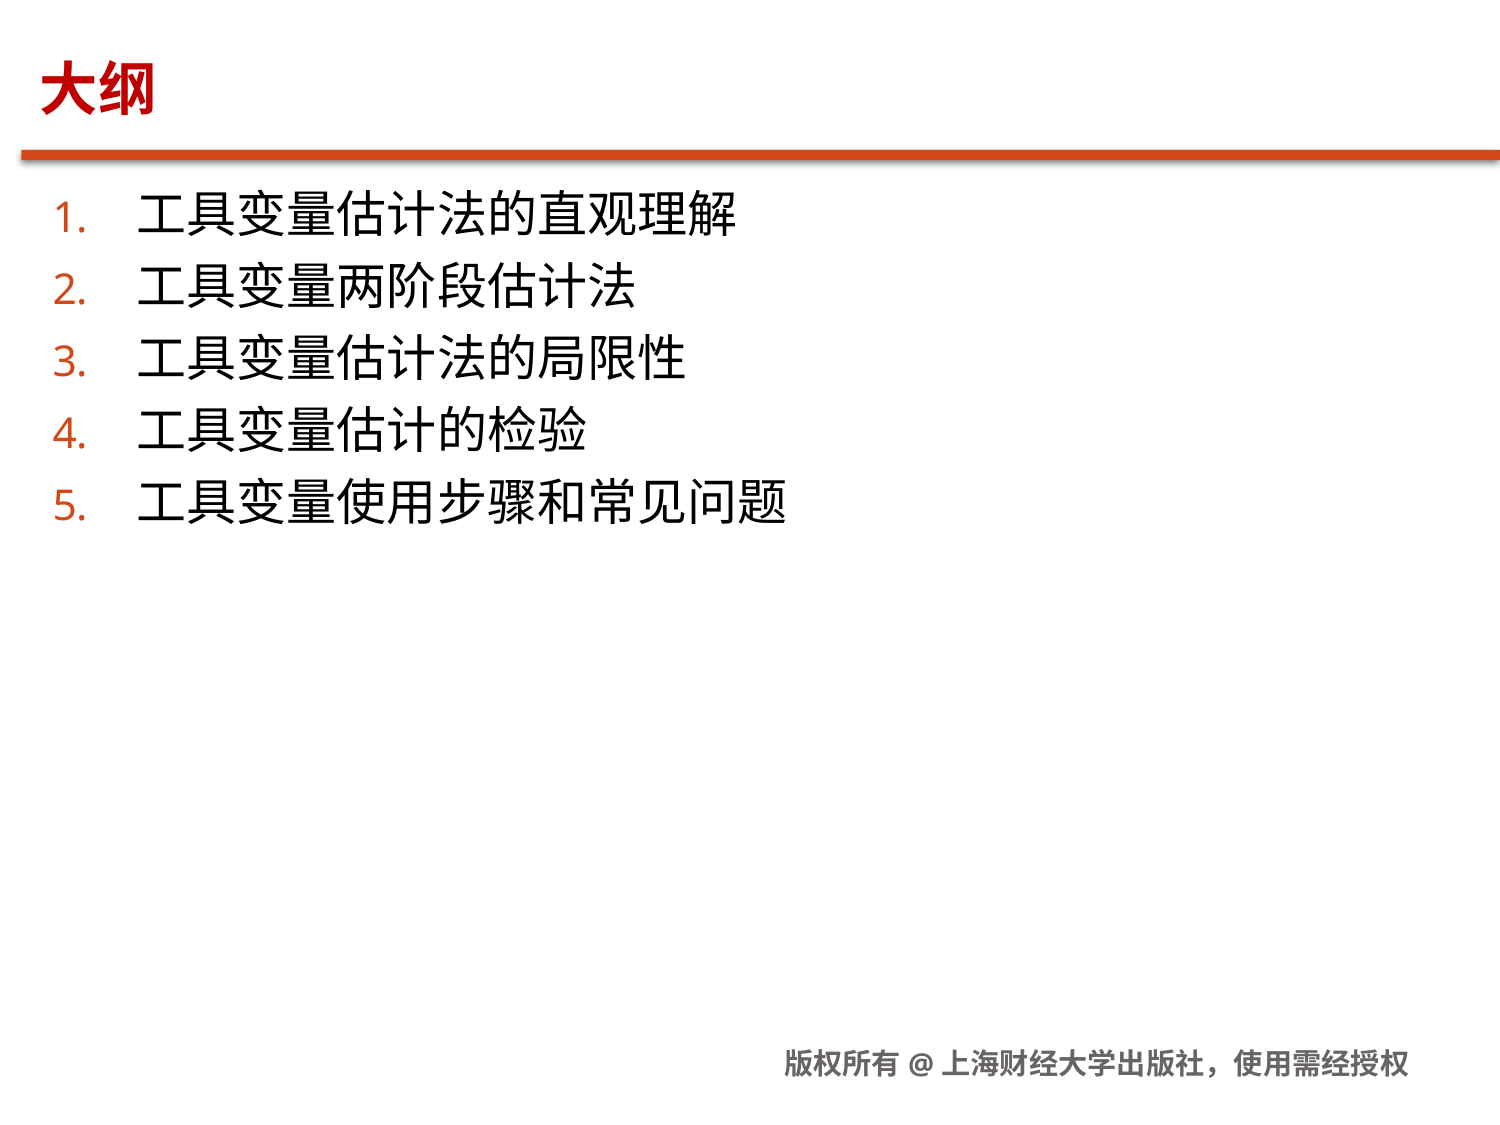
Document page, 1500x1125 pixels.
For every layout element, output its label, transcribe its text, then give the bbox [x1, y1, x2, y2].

title 大纲 [24, 50, 1450, 138]
footer 版权所有@上海财经大学出版社，使用需经授权 [690, 1025, 1500, 1100]
list 工具变量估计法的直观理解 工具变量两阶段估计法 工具变量估计法的局限性 工具变量估计的检验 工具变量使用步骤和常见问题 [37, 174, 1388, 1100]
